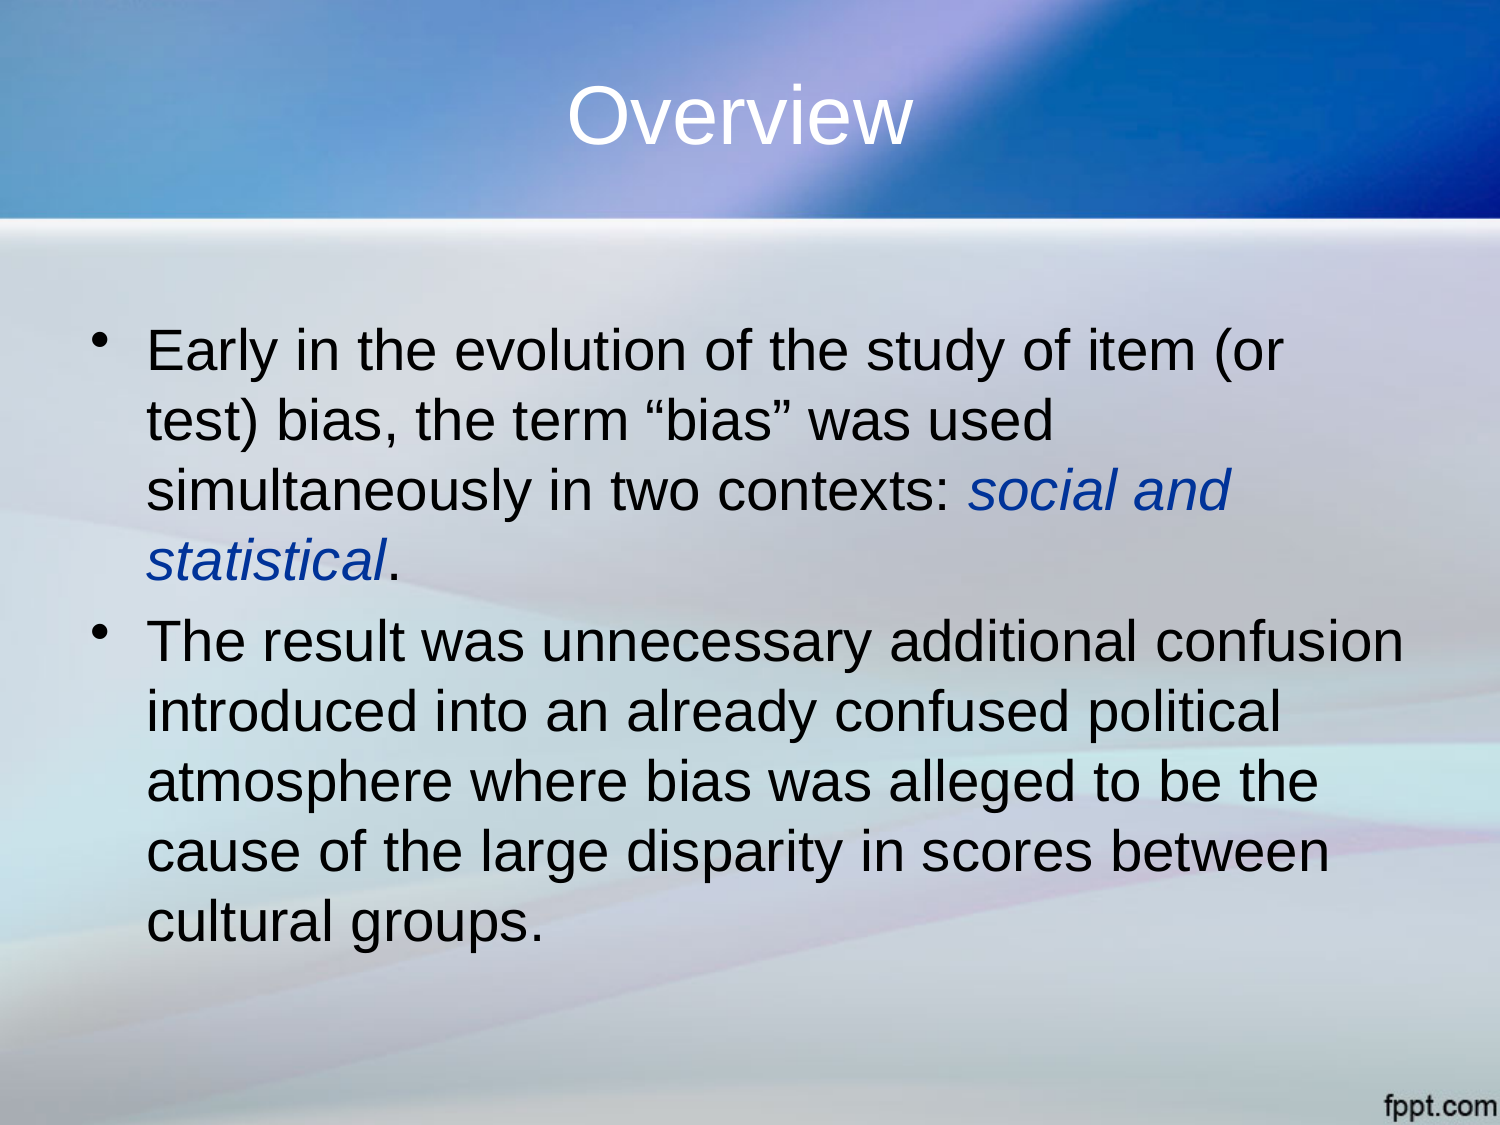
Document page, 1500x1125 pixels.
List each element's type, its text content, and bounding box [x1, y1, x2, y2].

picture [0, 0, 1500, 1125]
title Overview [64, 31, 1415, 192]
list Early in the evolution of the study of item (or test) bias, the term “bias” was used simultaneously in two contexts: social and statistical. The result was unnecessary additional confusion introduced into an already confused political atmosphere where bias was alleged to be the cause of the large disparity in scores between cultural groups. [75, 304, 1425, 1047]
